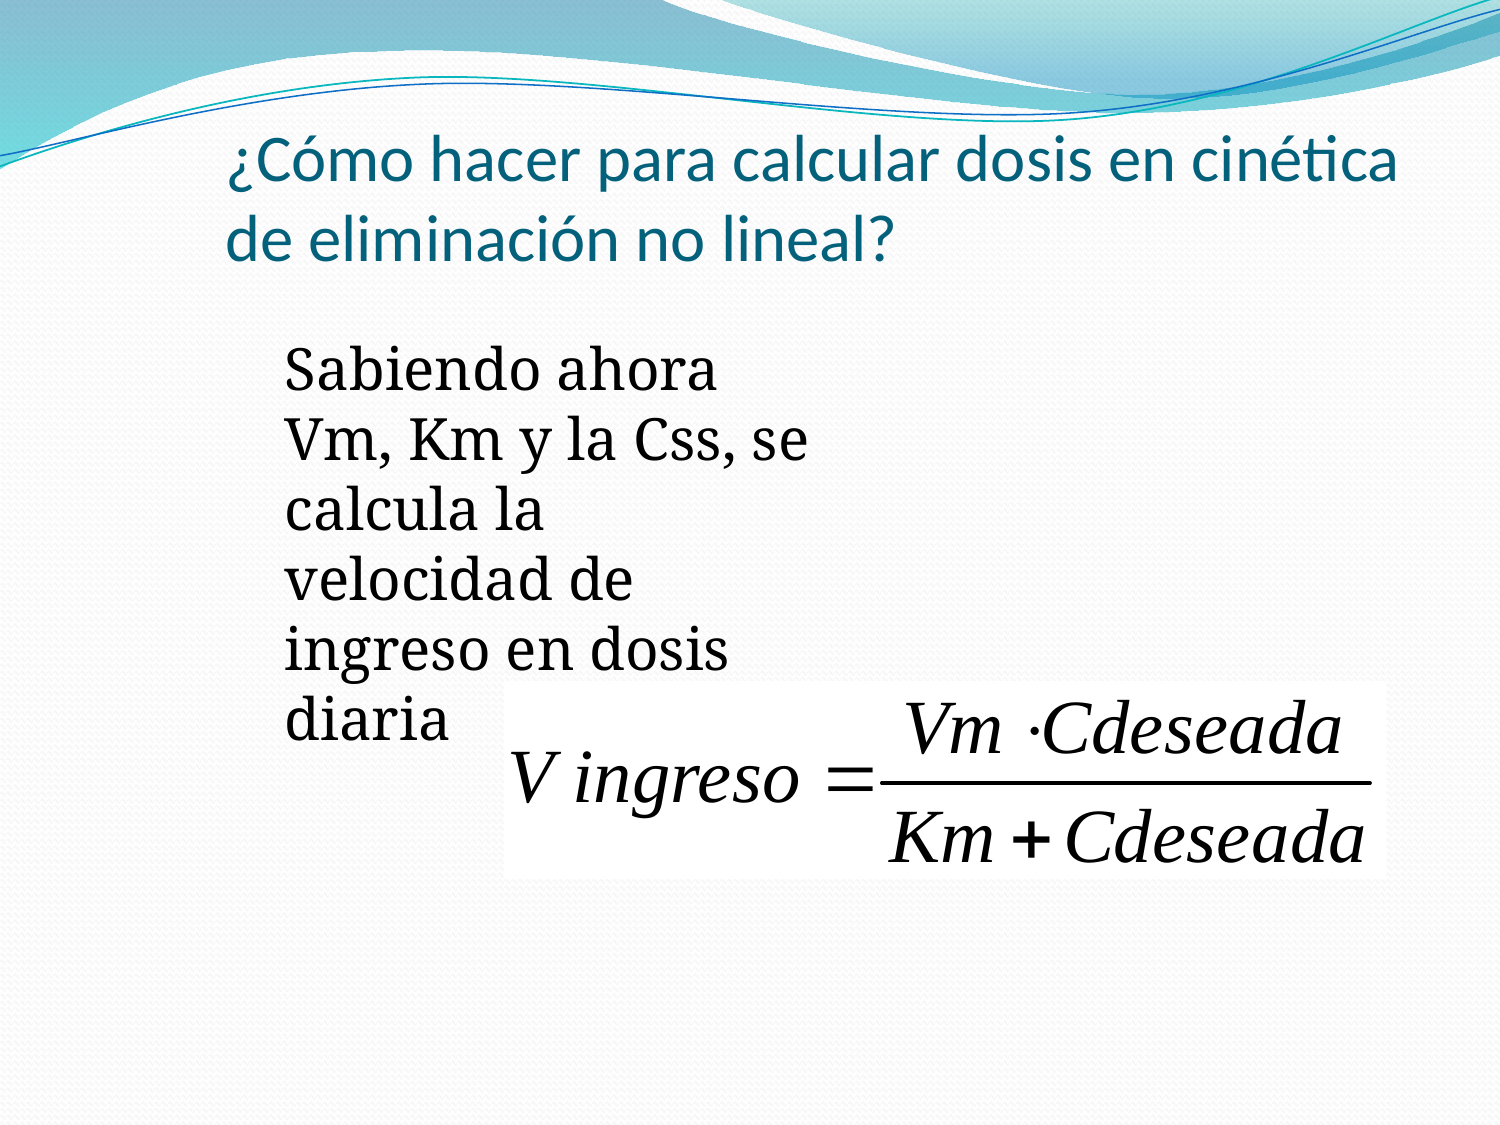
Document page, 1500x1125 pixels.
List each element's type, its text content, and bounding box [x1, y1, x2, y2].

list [503, 680, 1387, 880]
title ¿Cómo hacer para calcular dosis en cinética de eliminación no lineal? [224, 87, 1463, 276]
list Sabiendo ahora Vm, Km y la Css, se calcula la velocidad de ingreso en dosis diaria [224, 324, 838, 1001]
